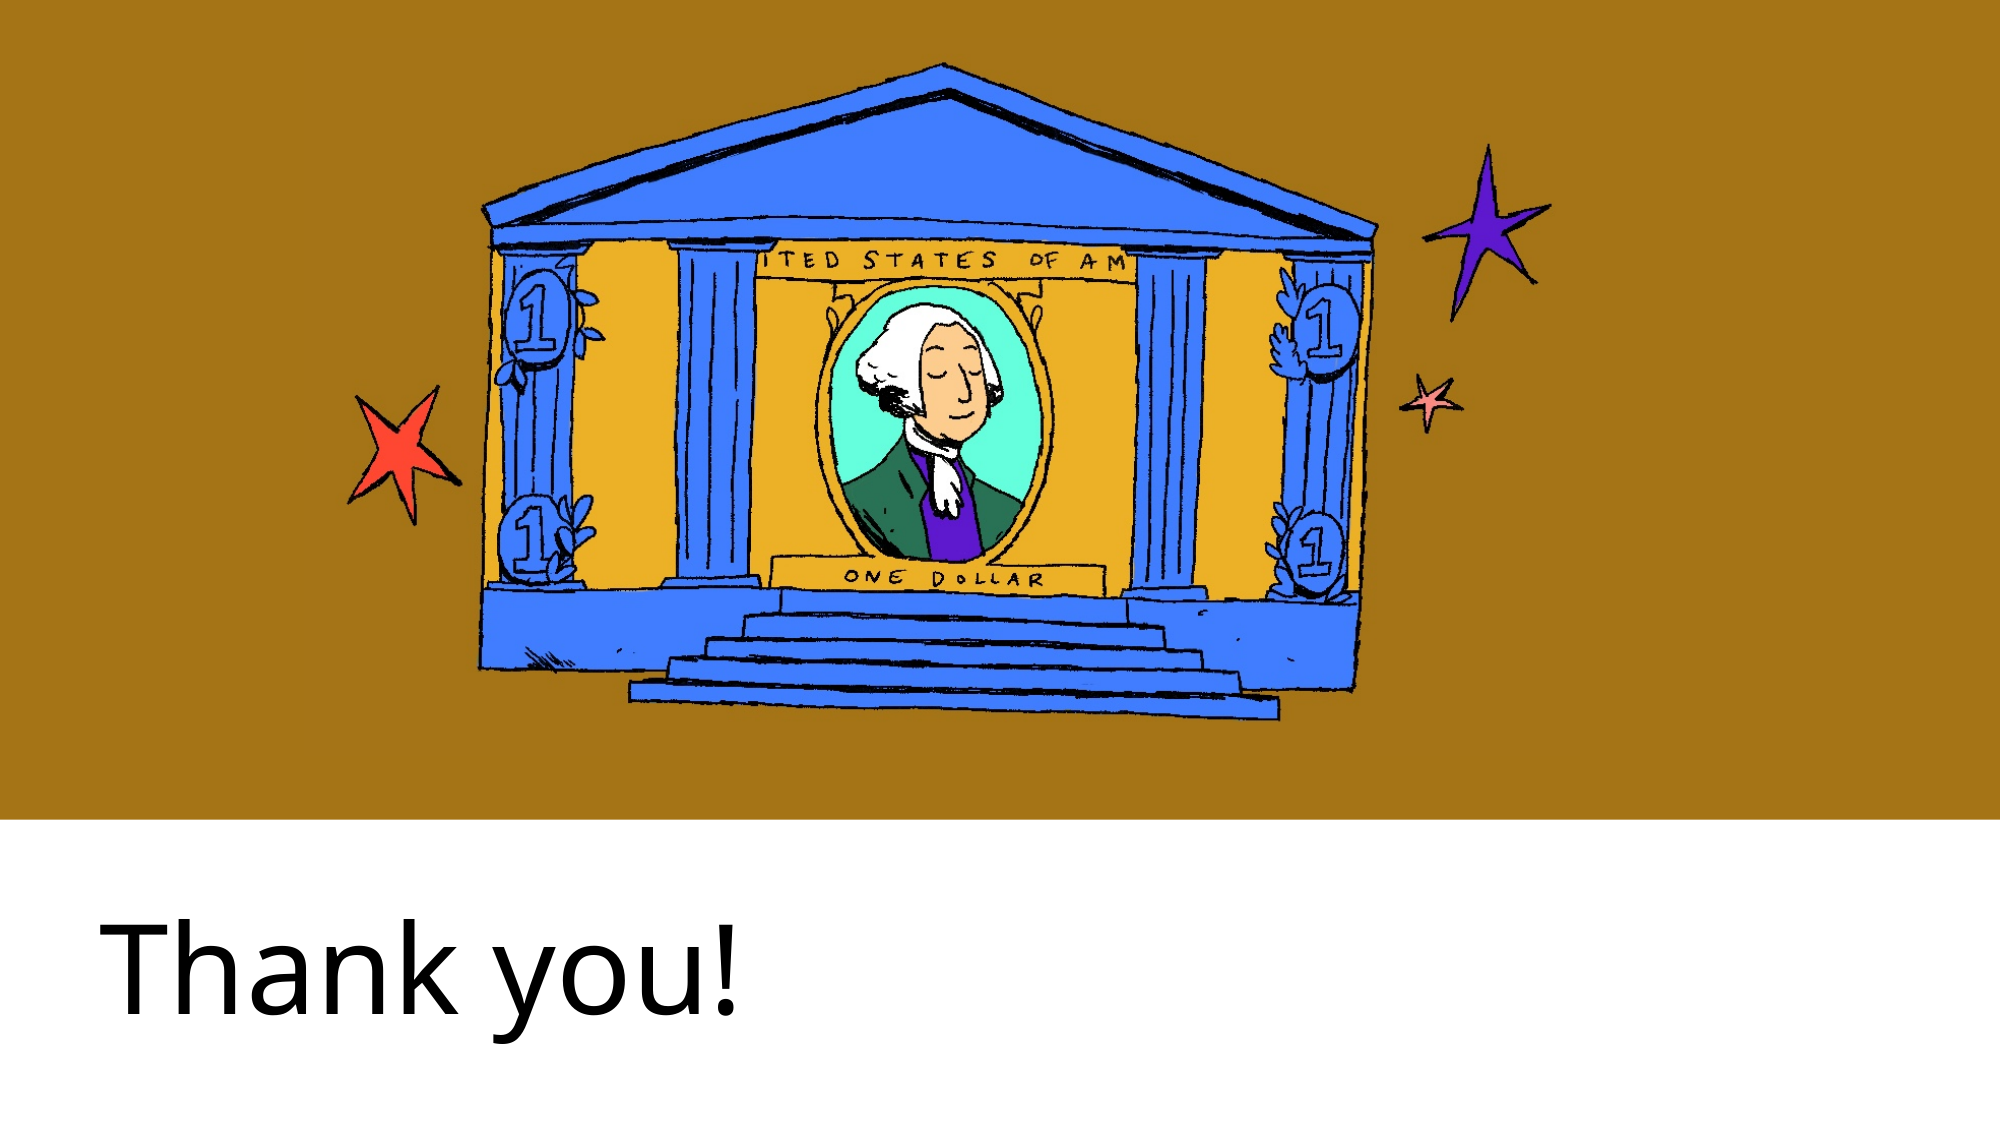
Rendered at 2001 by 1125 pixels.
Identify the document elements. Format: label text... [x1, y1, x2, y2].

text_box Thank you! [91, 820, 1892, 1050]
text_box [0, 0, 2000, 820]
picture [304, 38, 1580, 756]
